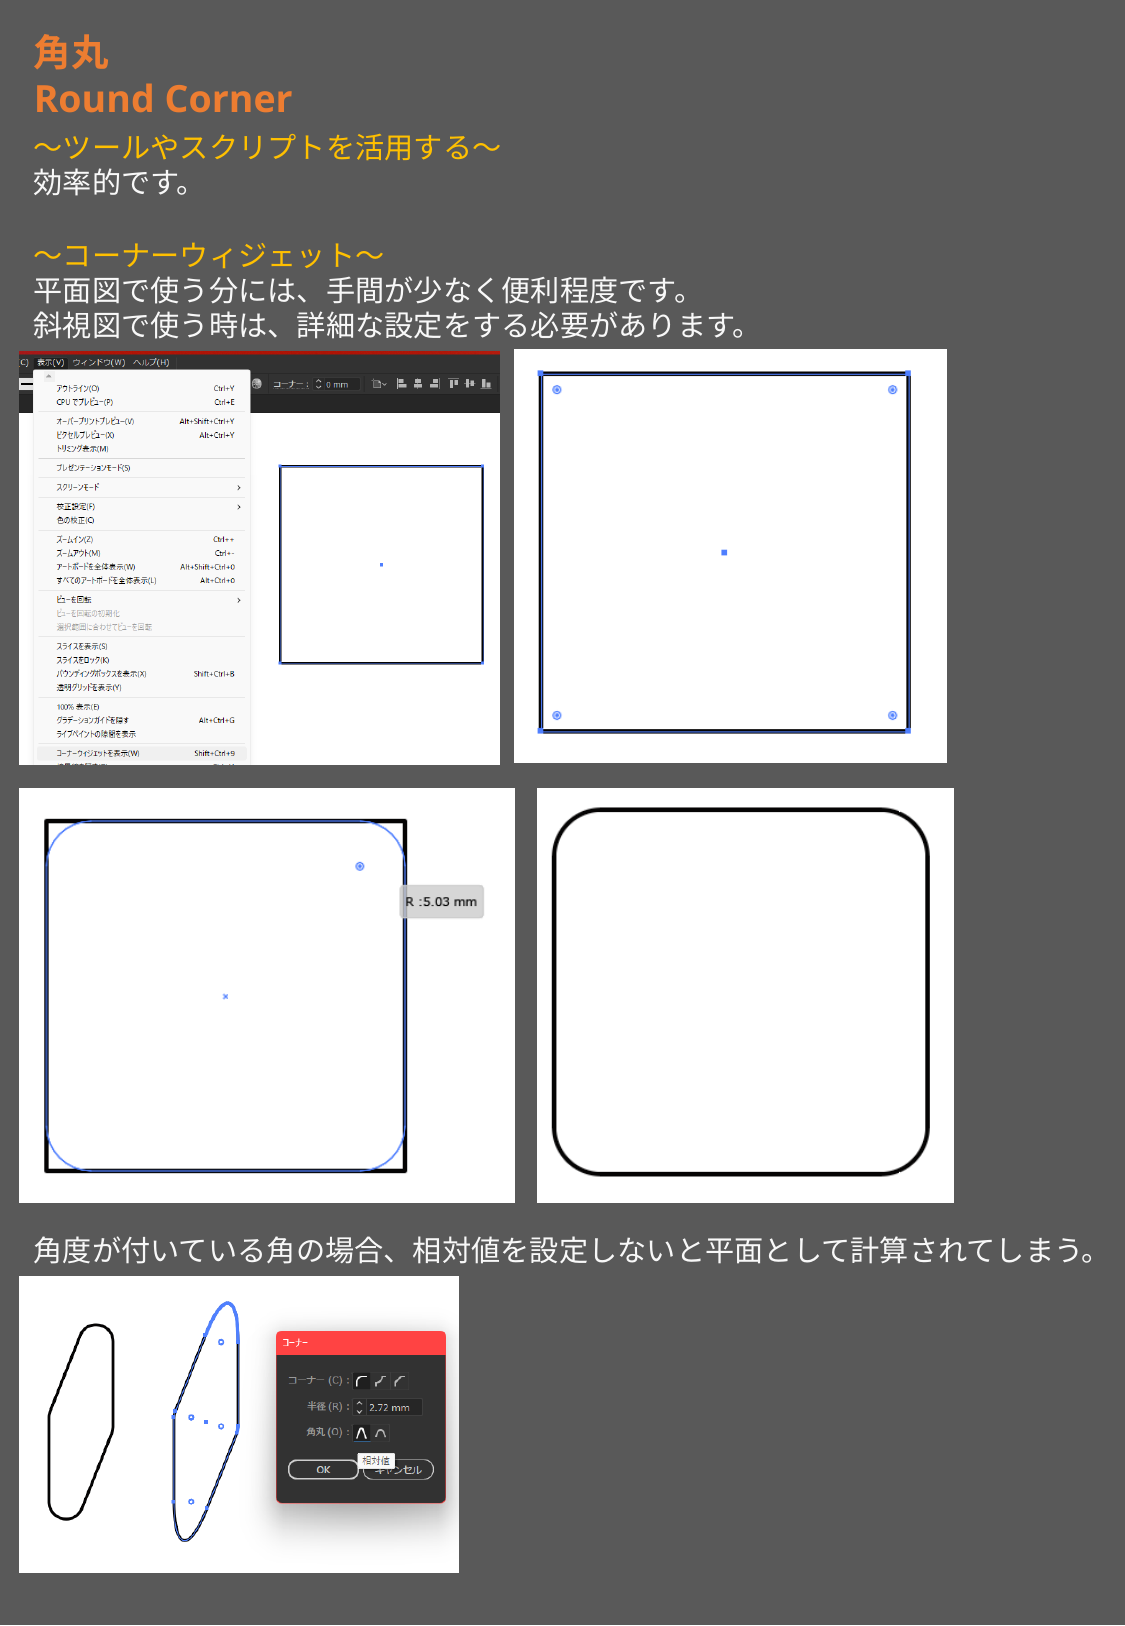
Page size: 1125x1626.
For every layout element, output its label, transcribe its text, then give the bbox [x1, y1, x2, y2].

picture [536, 788, 955, 1203]
text_box ～ツールやスクリプトを活用する～ 効率的です。 [19, 122, 1125, 207]
text_box ～コーナーウィジェット～ 平面図で使う分には、手間が少なく便利程度です。 斜視図で使う時は、詳細な設定をする必要があります。 [19, 229, 1125, 350]
text_box 角丸 Round Corner [19, 21, 1125, 122]
picture [18, 350, 501, 766]
picture [18, 788, 516, 1203]
picture [513, 348, 948, 764]
picture [18, 1276, 460, 1573]
text_box 角度が付いている角の場合、相対値を設定しないと平面として計算されてしまう。 [19, 1225, 1125, 1275]
